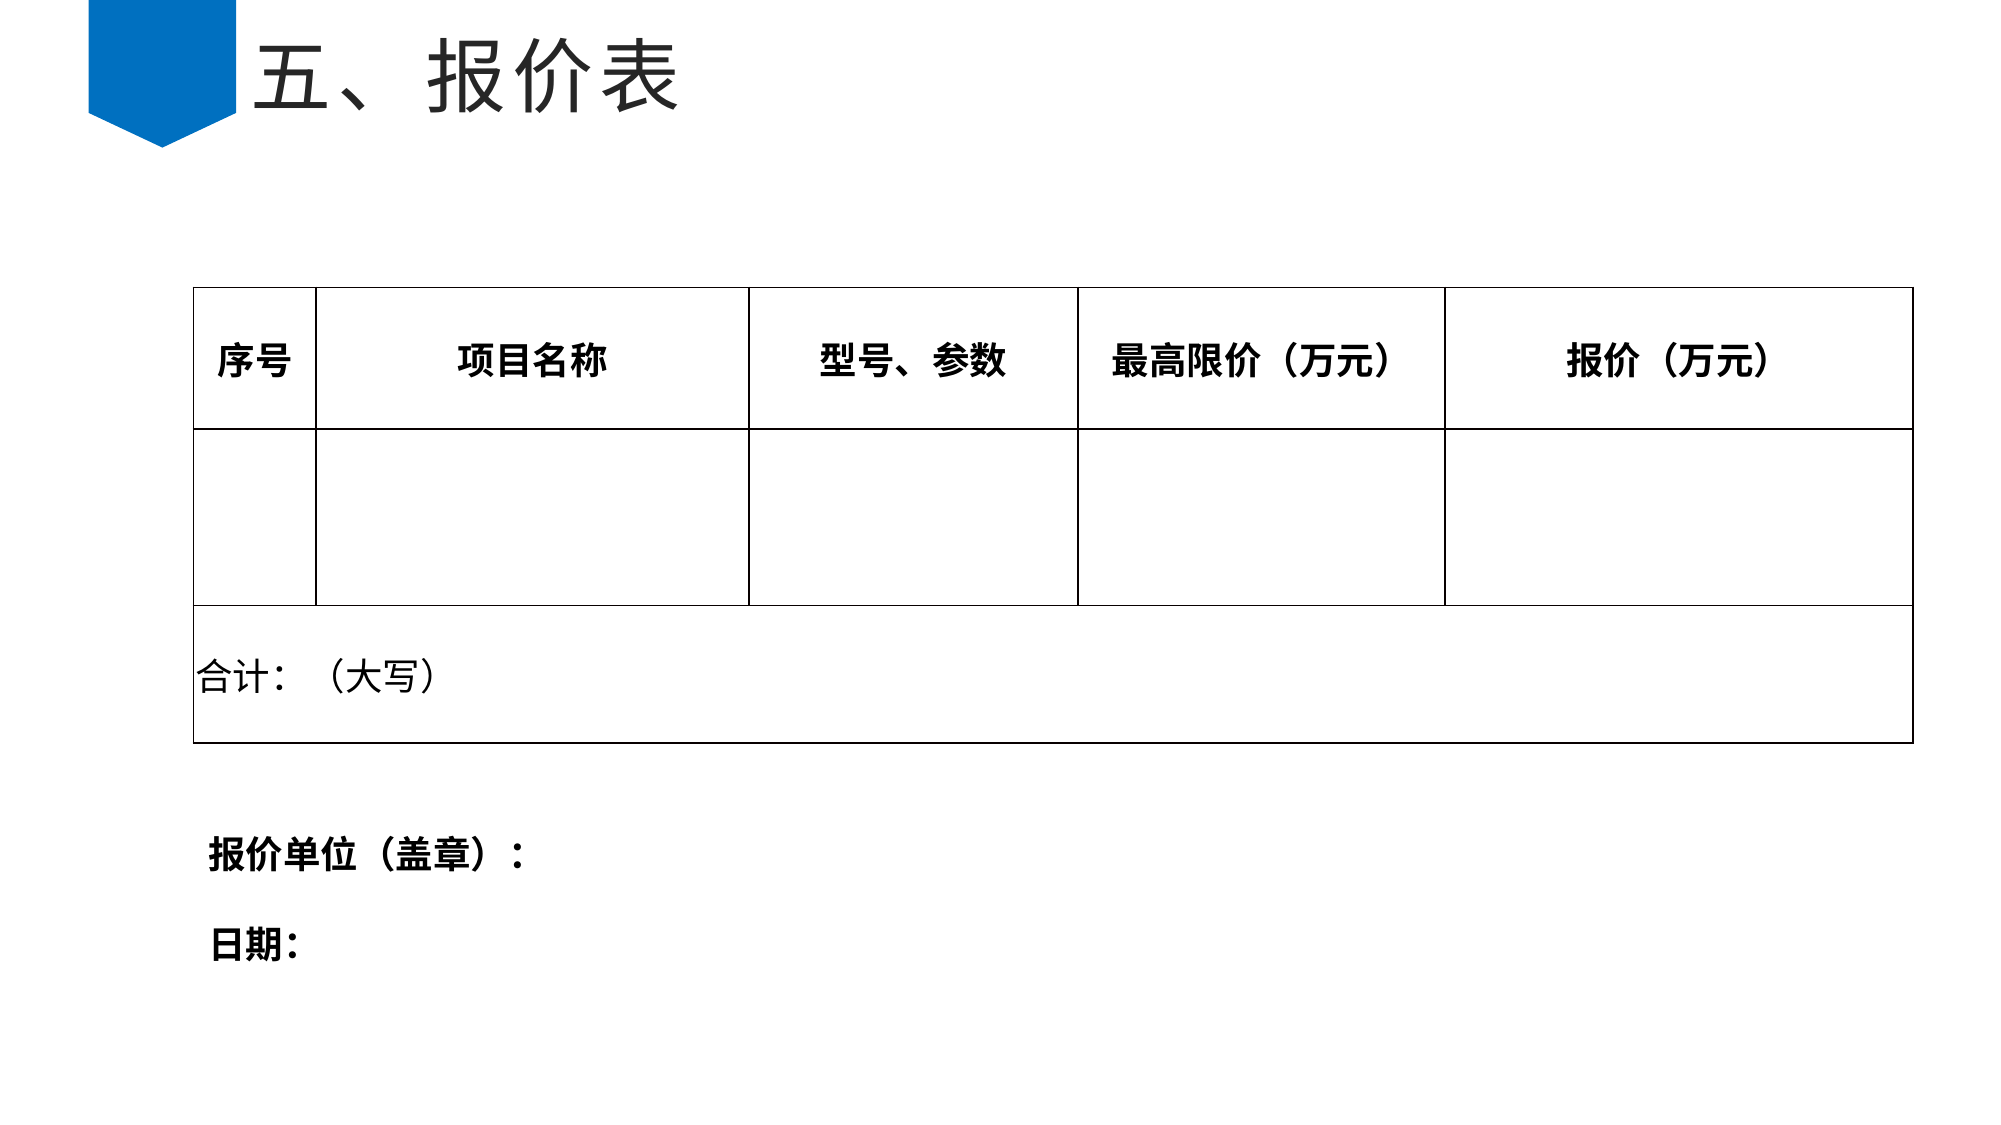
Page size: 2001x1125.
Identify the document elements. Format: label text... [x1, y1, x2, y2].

text_box [105, 238, 1782, 868]
table_cell [1446, 430, 1912, 605]
table_cell [1079, 430, 1444, 605]
table_header 型号、参数 [750, 288, 1077, 428]
table_cell [317, 430, 748, 605]
table_header 序号 [194, 288, 315, 428]
title 五、报价表 [236, 15, 1913, 132]
text_box 报价单位（盖章）： 日期： [193, 823, 1566, 973]
text_box [87, 0, 238, 149]
table_header 最高限价（万元） [1079, 288, 1444, 428]
table_cell [194, 430, 315, 605]
table_cell [750, 430, 1077, 605]
table_header 报价（万元） [1446, 288, 1912, 428]
table_cell 合计：（大写） [194, 606, 1912, 742]
table_header 项目名称 [317, 288, 748, 428]
